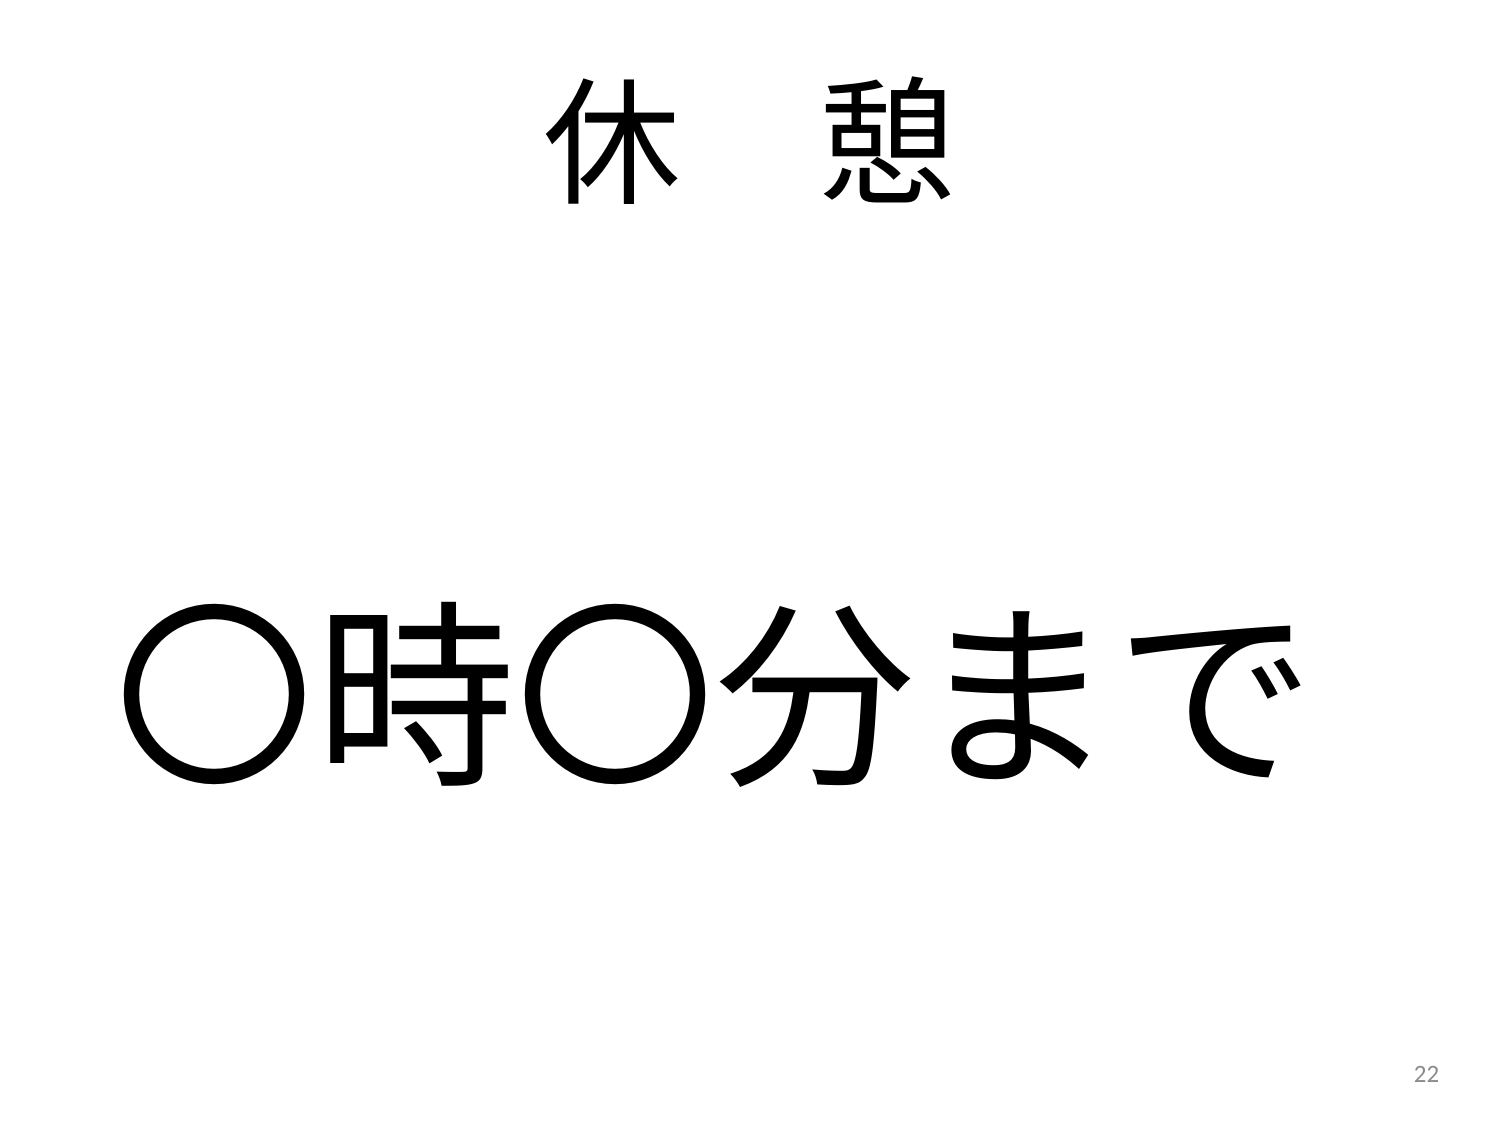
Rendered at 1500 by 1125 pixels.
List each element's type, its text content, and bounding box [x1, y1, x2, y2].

text_box 〇時〇分まで [100, 563, 1451, 818]
slide_number 22 [1104, 1042, 1455, 1103]
title 休 憩 [75, 45, 1425, 233]
